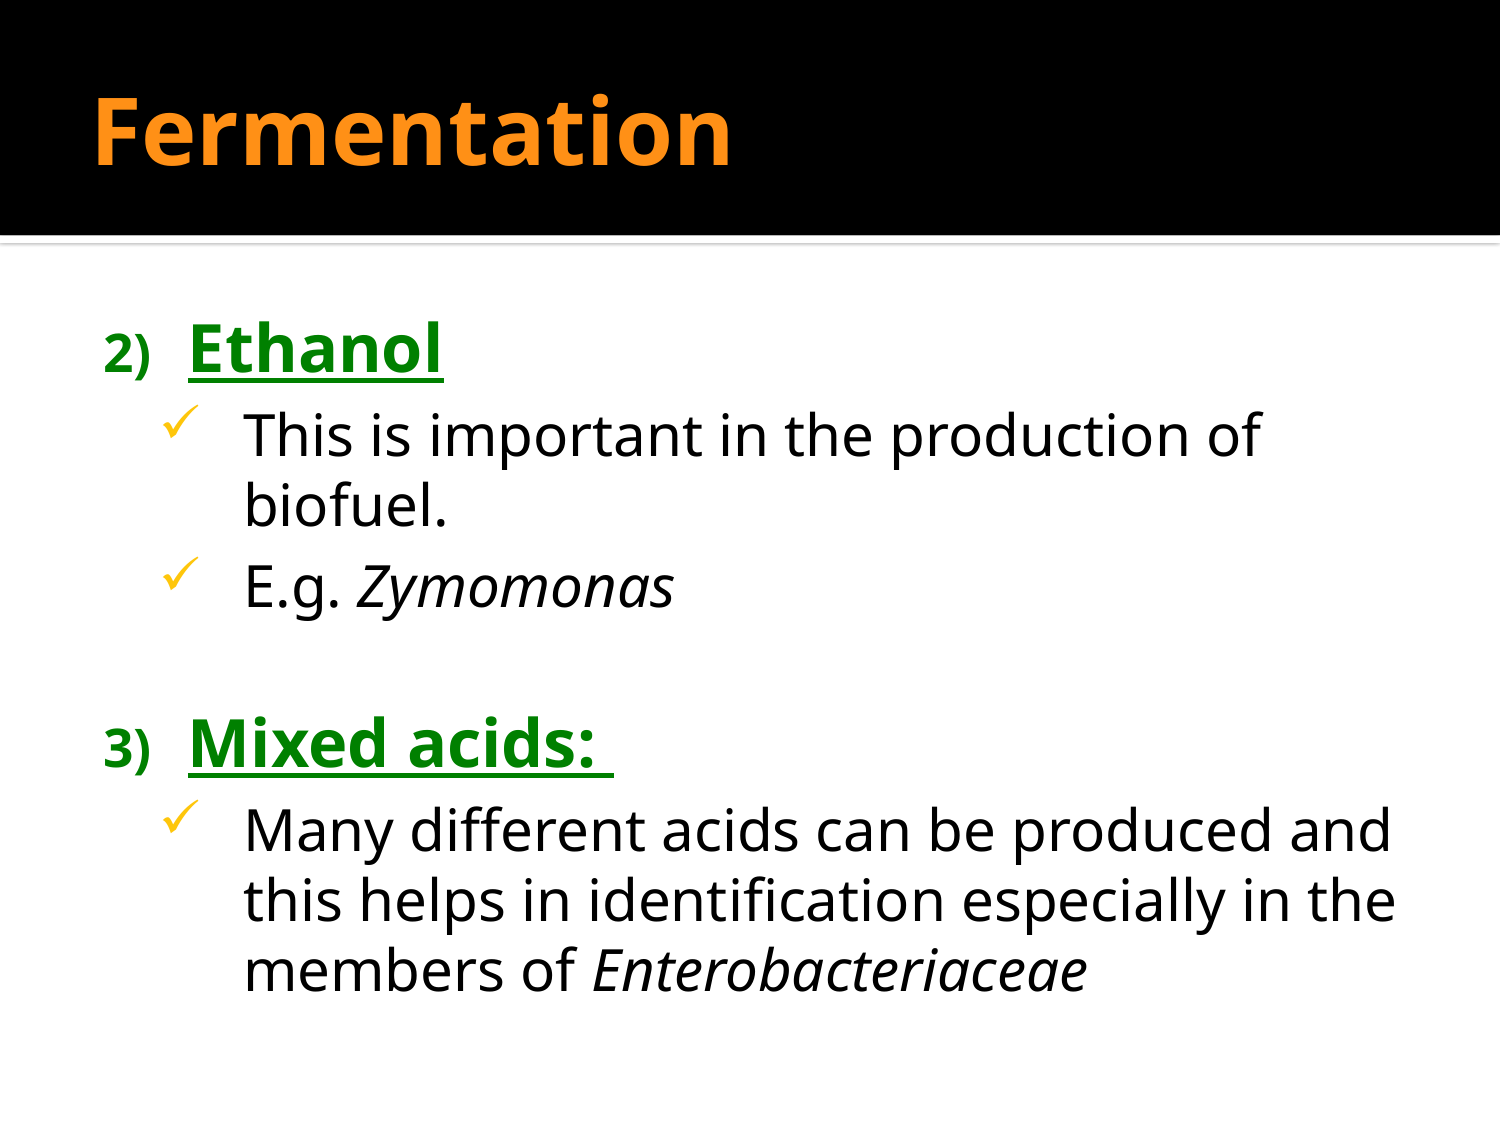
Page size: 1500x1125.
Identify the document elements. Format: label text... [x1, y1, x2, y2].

title Fermentation [75, 25, 1425, 231]
list Ethanol This is important in the production of biofuel. E.g. Zymomonas Mixed acids: Many different acids can be produced and this helps in identification especially in the members of Enterobacteriaceae [75, 291, 1425, 1050]
